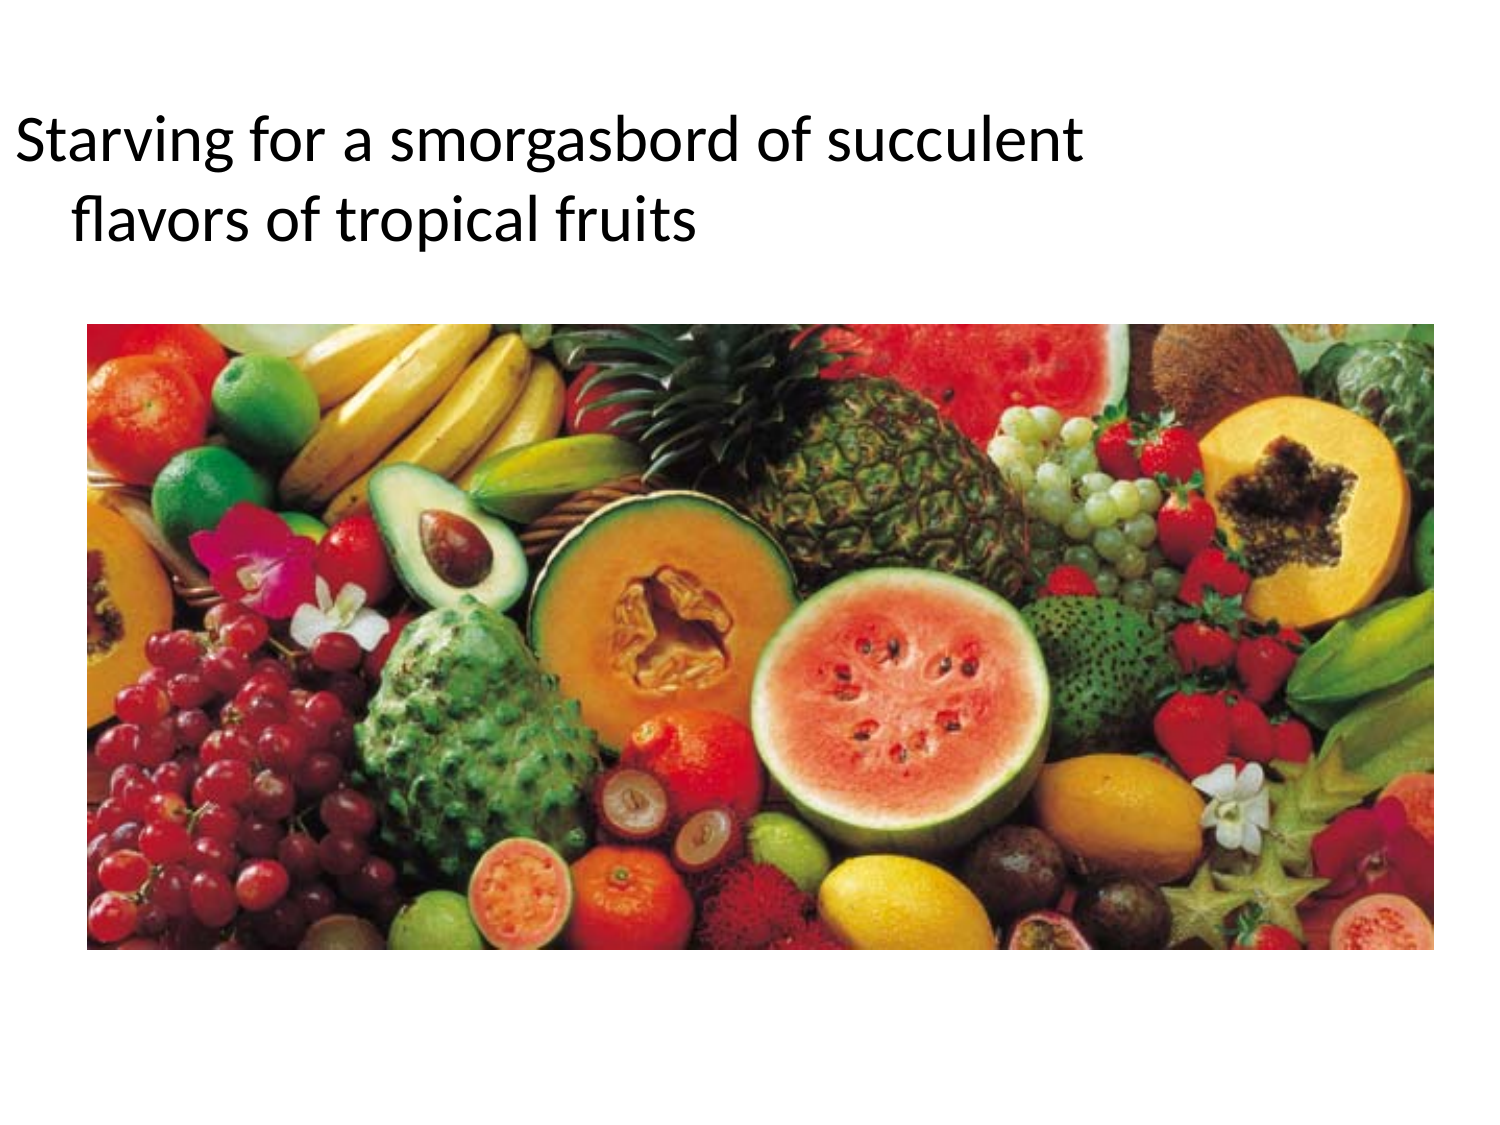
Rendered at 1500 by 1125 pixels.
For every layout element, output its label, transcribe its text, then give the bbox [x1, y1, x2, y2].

list Starving for a smorgasbord of succulent flavors of tropical fruits [0, 87, 1200, 1005]
picture [87, 324, 1434, 951]
